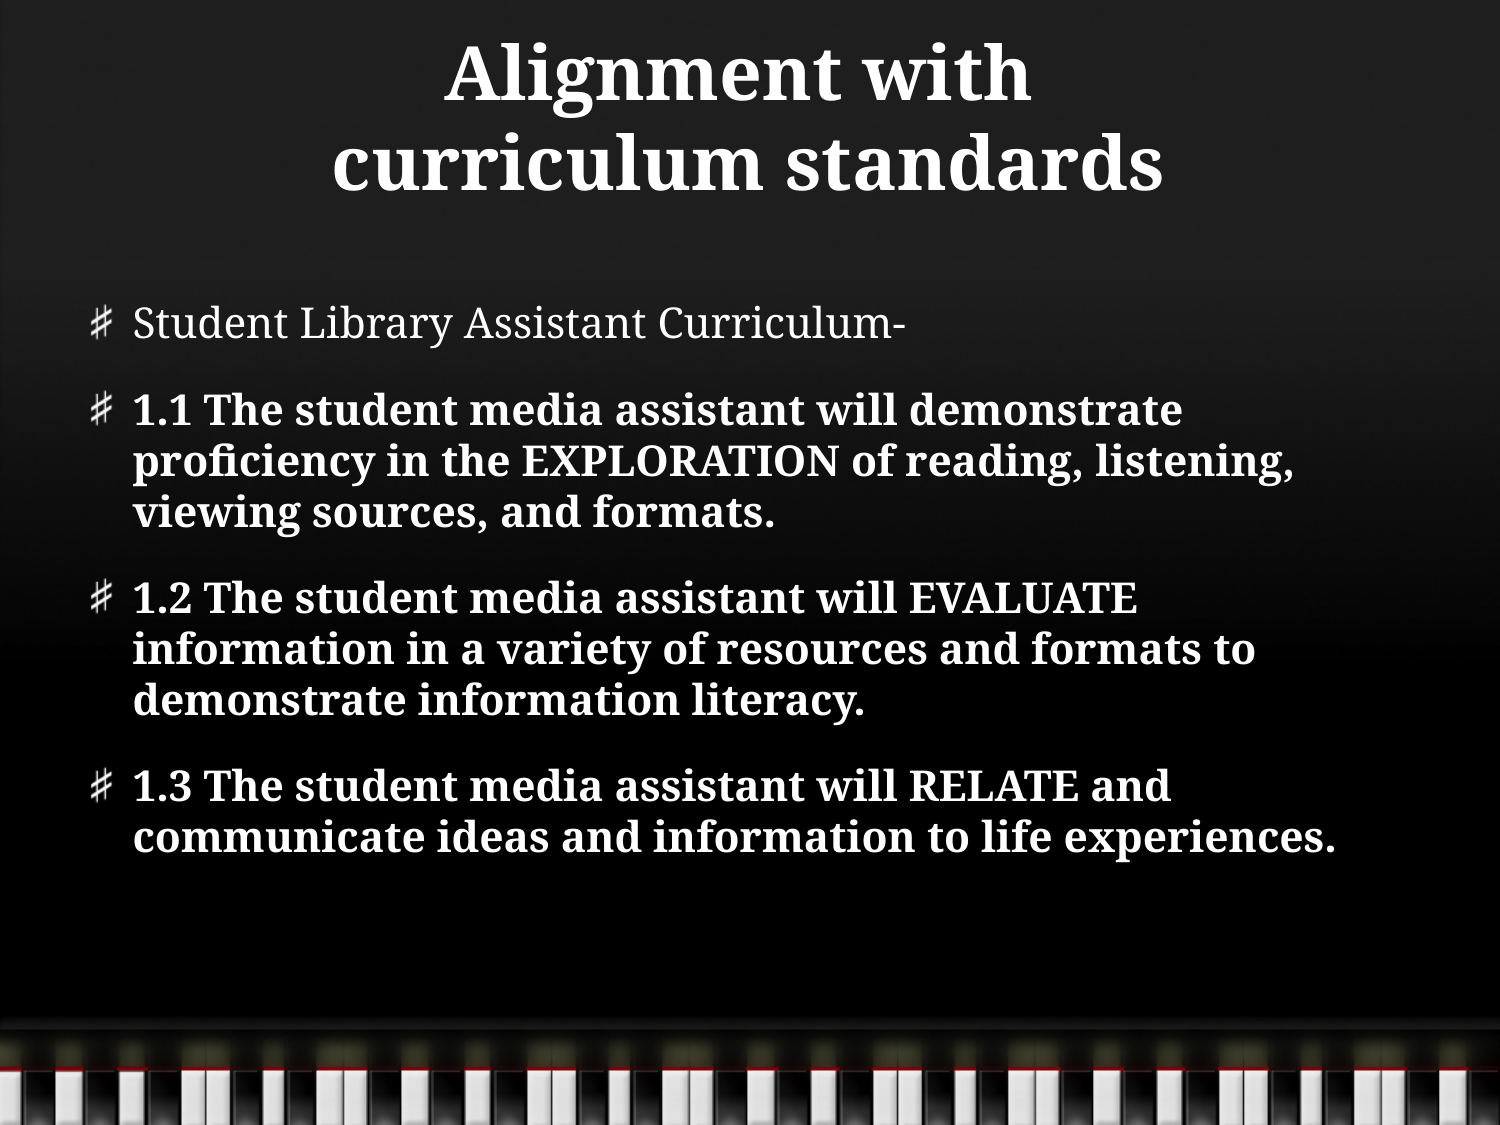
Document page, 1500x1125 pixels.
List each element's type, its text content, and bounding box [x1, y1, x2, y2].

title Alignment with curriculum standards [37, 10, 1461, 221]
list Student Library Assistant Curriculum- 1.1 The student media assistant will demonstrate proficiency in the EXPLORATION of reading, listening, viewing sources, and formats. 1.2 The student media assistant will EVALUATE information in a variety of resources and formats to demonstrate information literacy. 1.3 The student media assistant will RELATE and communicate ideas and information to life experiences. [75, 288, 1425, 925]
picture [0, 0, 1500, 1125]
